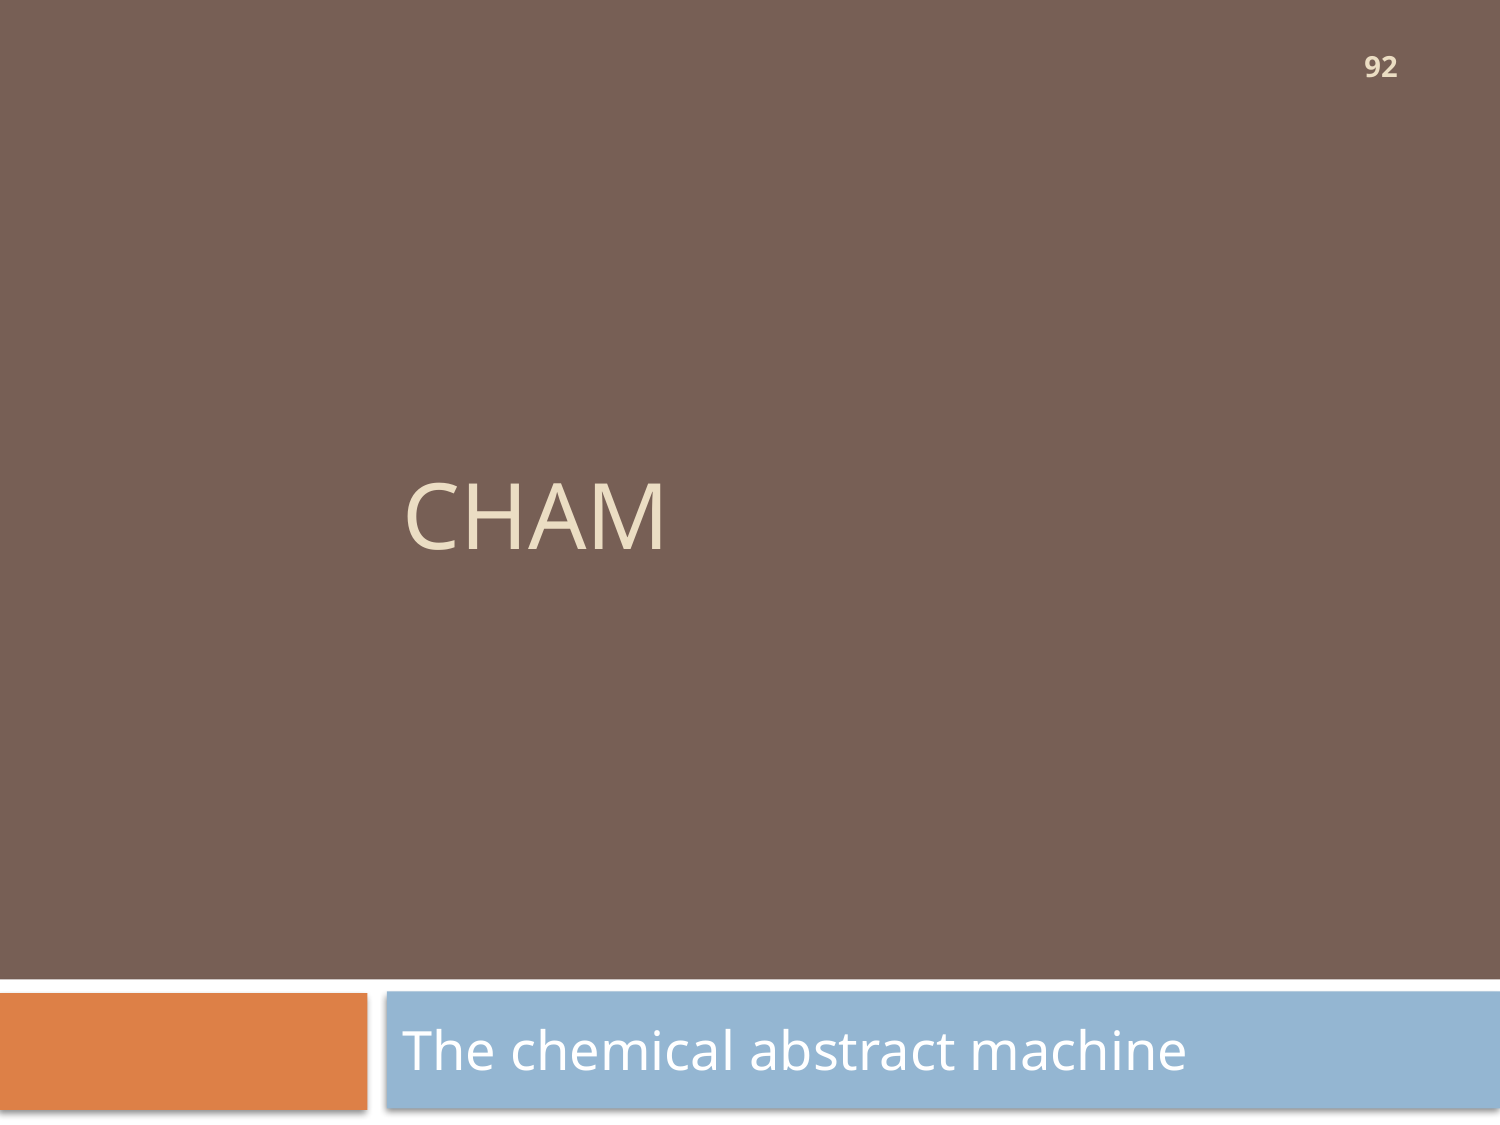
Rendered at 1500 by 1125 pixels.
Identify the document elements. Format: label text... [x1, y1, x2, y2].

title CHAM [387, 450, 1063, 575]
slide_number 92 [1312, 37, 1450, 100]
subtitle The chemical abstract machine [387, 992, 1488, 1105]
